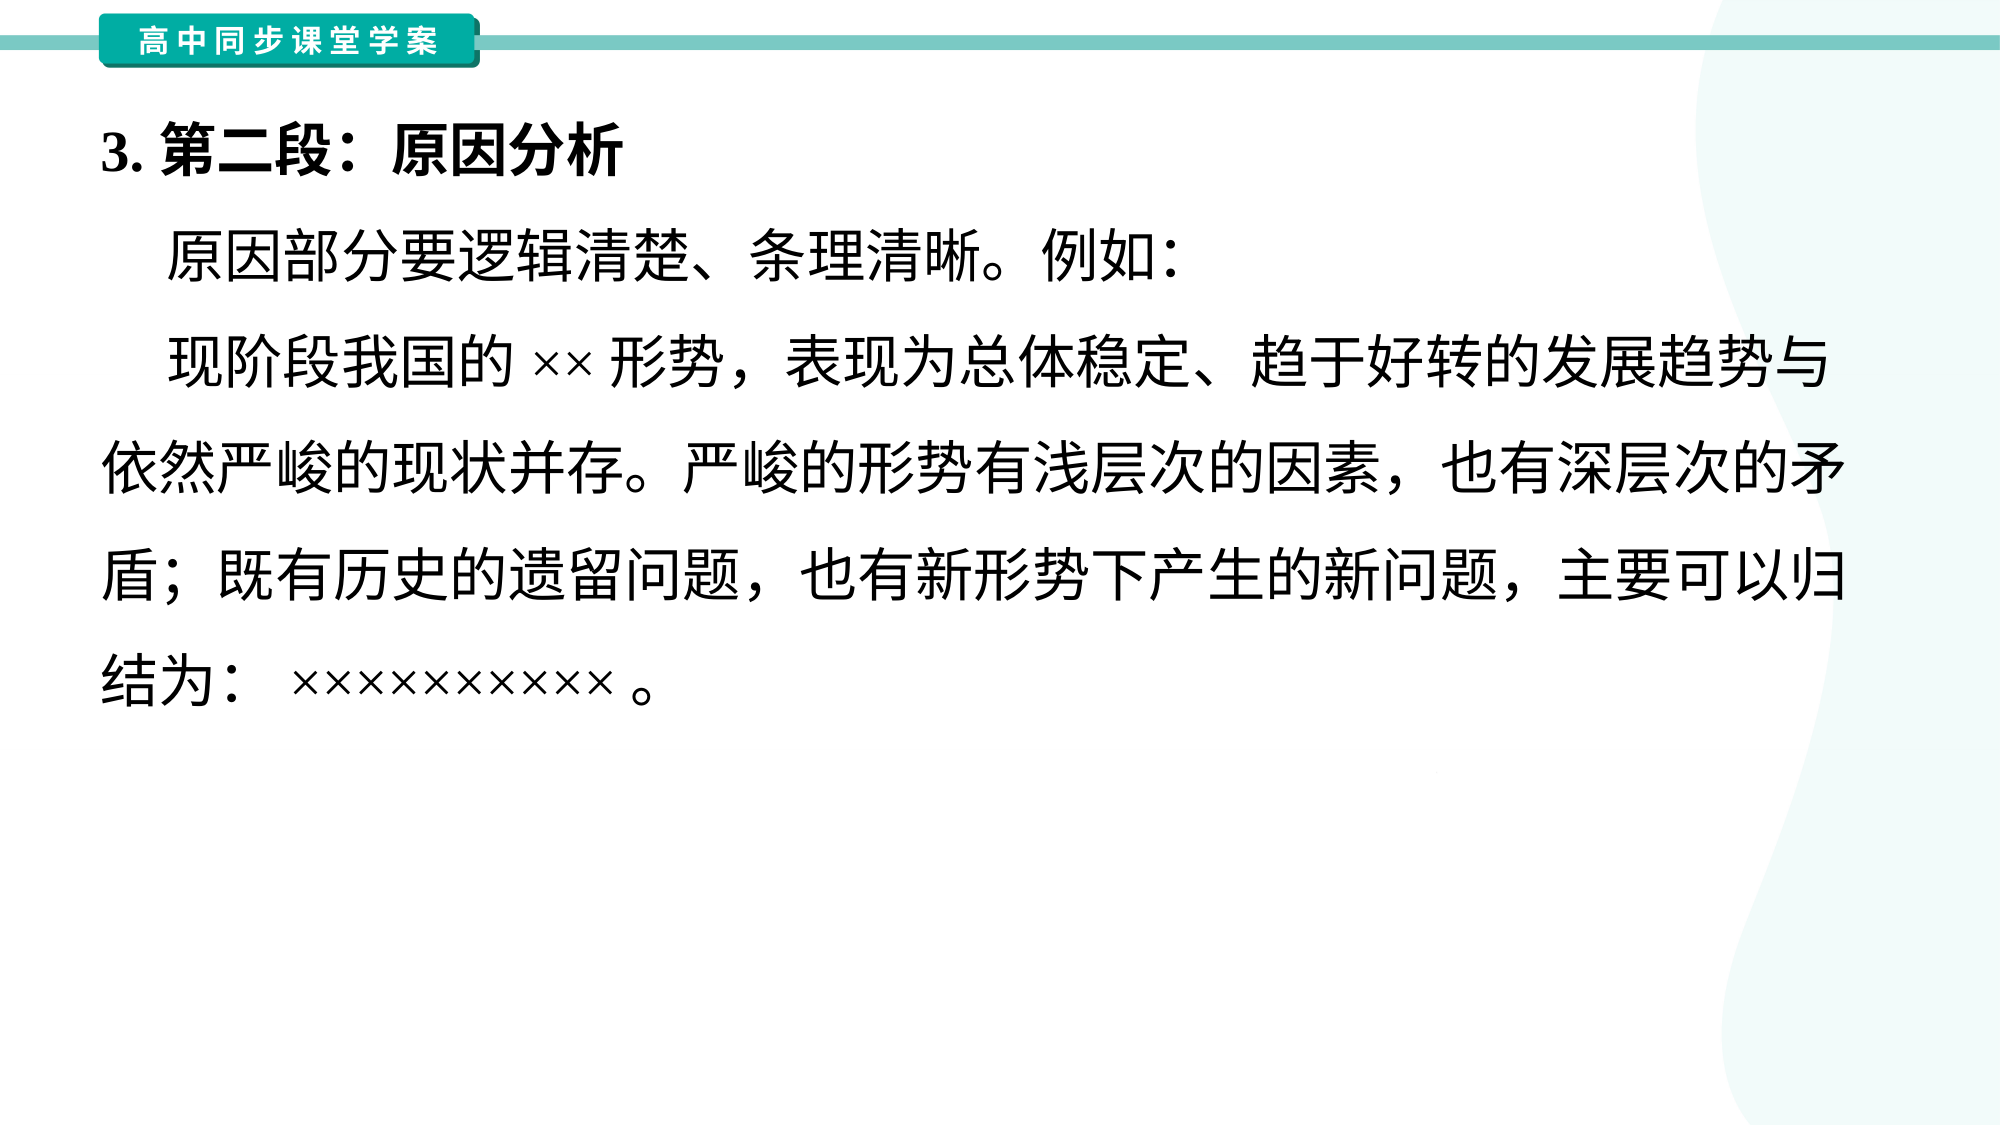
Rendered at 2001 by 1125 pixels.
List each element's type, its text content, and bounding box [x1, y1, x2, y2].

text_box 3.第二段：原因分析 原因部分要逻辑清楚、条理清晰。例如： 现阶段我国的××形势，表现为总体稳定、趋于好转的发展趋势与 依然严峻的现状并存。严峻的形势有浅层次的因素，也有深层次的矛 盾；既有历史的遗留问题，也有新形势下产生的新问题，主要可以归 结为：××××××××××。 [100, 76, 1899, 715]
picture [0, 0, 2000, 1125]
